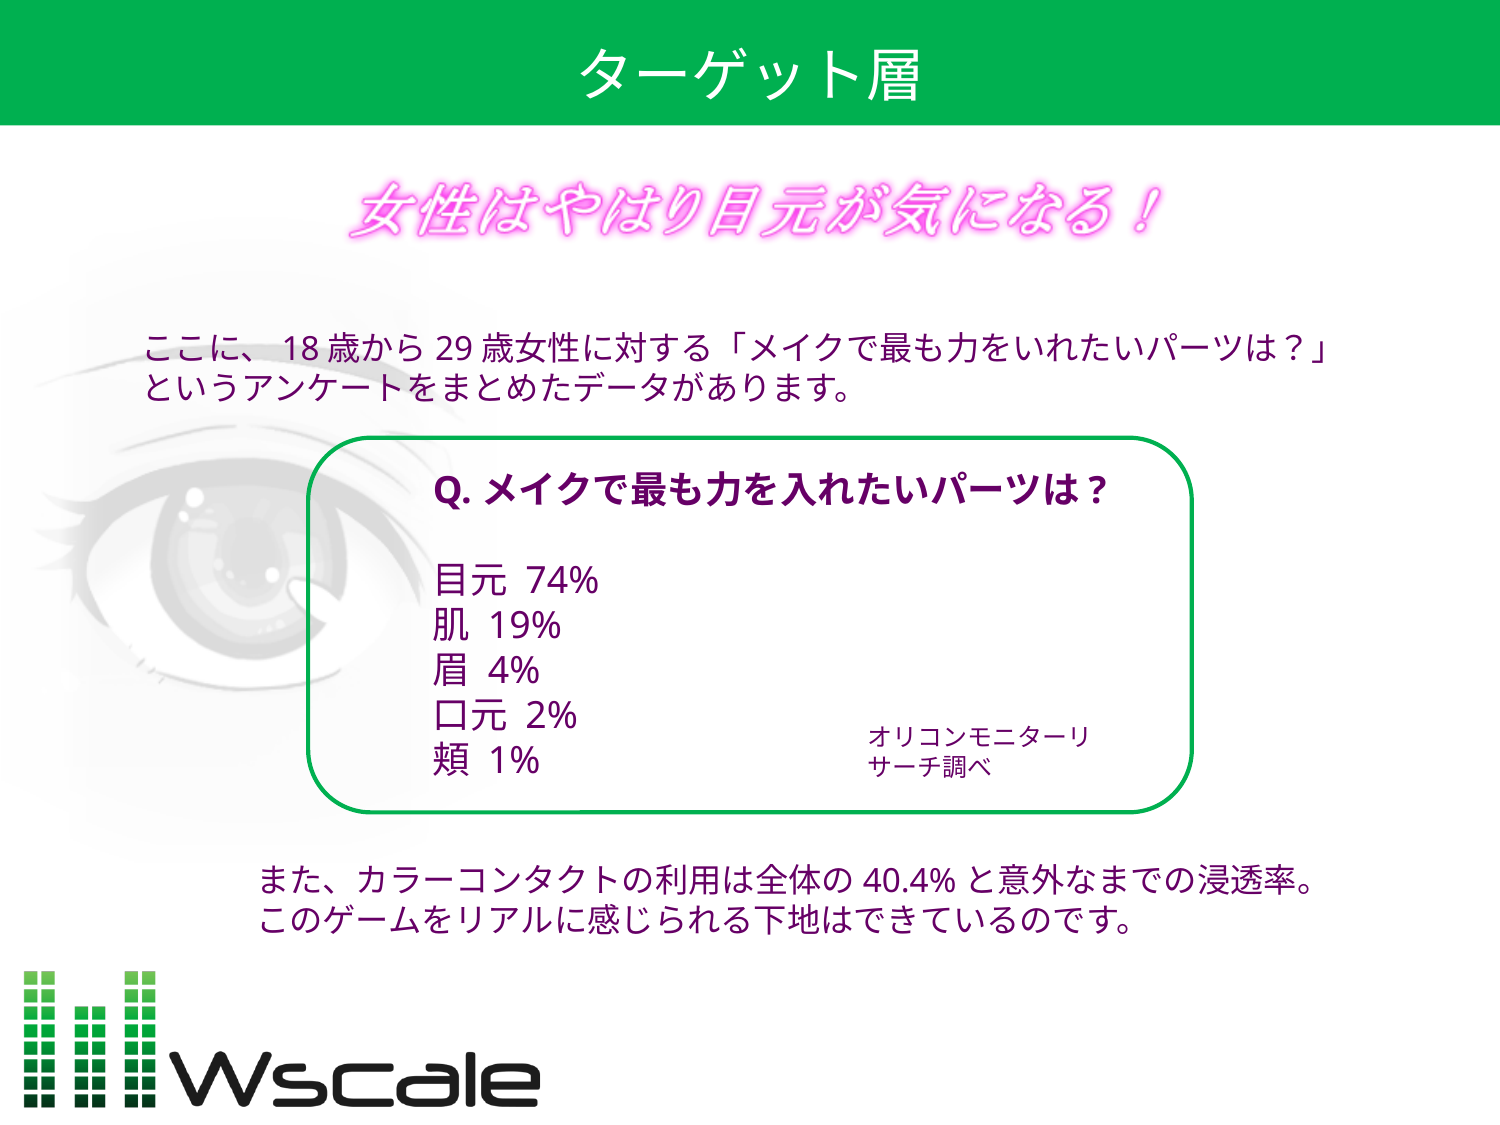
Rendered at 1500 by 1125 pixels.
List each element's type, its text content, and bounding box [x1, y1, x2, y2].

text_box また、カラーコンタクトの利用は全体の40.4%と意外なまでの浸透率。 このゲームをリアルに感じられる下地はできているのです。 [241, 852, 1346, 947]
picture [0, 954, 561, 1125]
picture [0, 148, 1192, 931]
text_box ここに、18歳から29歳女性に対する「メイクで最も力をいれたいパーツは？」というアンケートをまとめたデータがあります。 [502, 320, 1374, 419]
text_box ターゲット層 [74, 30, 1425, 117]
text_box [502, 435, 1194, 815]
